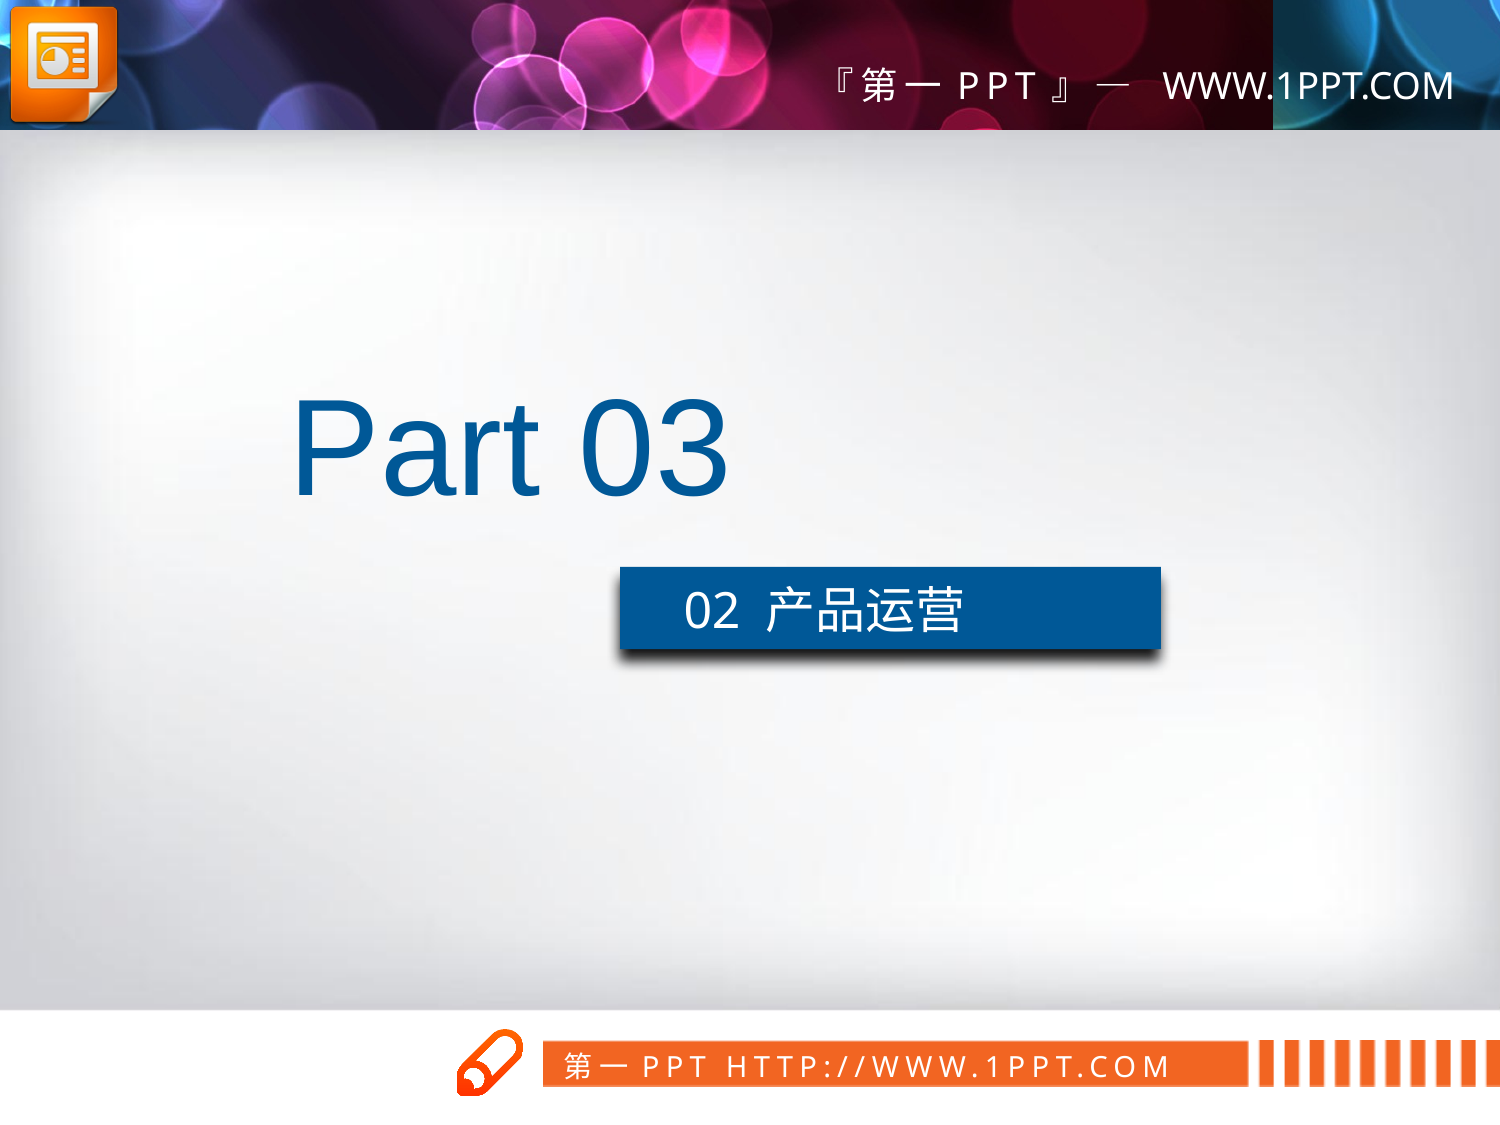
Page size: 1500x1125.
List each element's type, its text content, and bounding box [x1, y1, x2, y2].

picture [0, 0, 1500, 1012]
picture [543, 1040, 1500, 1087]
text_box Part 03 [273, 350, 748, 530]
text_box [619, 566, 1162, 650]
